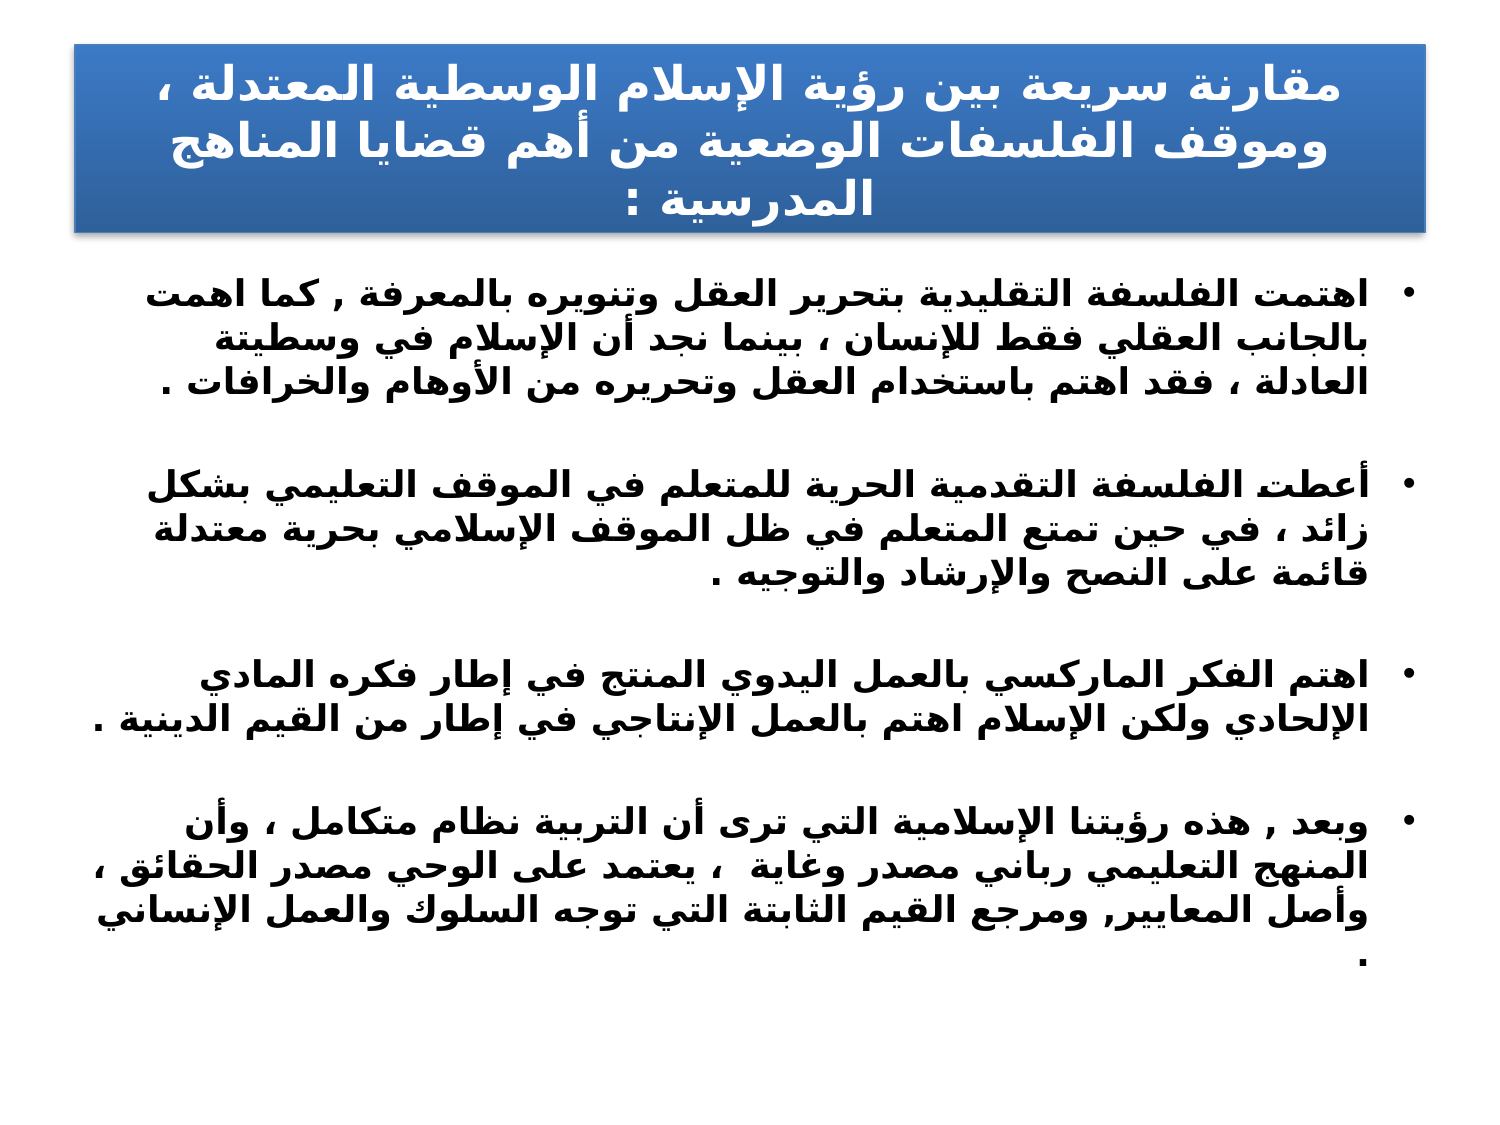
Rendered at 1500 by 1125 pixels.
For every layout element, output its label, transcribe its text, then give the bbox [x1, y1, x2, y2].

list اهتمت الفلسفة التقليدية بتحرير العقل وتنويره بالمعرفة , كما اهمت بالجانب العقلي فقط للإنسان ، بينما نجد أن الإسلام في وسطيتة العادلة ، فقد اهتم باستخدام العقل وتحريره من الأوهام والخرافات . أعطت الفلسفة التقدمية الحرية للمتعلم في الموقف التعليمي بشكل زائد ، في حين تمتع المتعلم في ظل الموقف الإسلامي بحرية معتدلة قائمة على النصح والإرشاد والتوجيه . اهتم الفكر الماركسي بالعمل اليدوي المنتج في إطار فكره المادي الإلحادي ولكن الإسلام اهتم بالعمل الإنتاجي في إطار من القيم الدينية . وبعد , هذه رؤيتنا الإسلامية التي ترى أن التربية نظام متكامل ، وأن المنهج التعليمي رباني مصدر وغاية ، يعتمد على الوحي مصدر الحقائق ، وأصل المعايير, ومرجع القيم الثابتة التي توجه السلوك والعمل الإنساني . [75, 262, 1425, 1005]
title مقارنة سريعة بين رؤية الإسلام الوسطية المعتدلة ، وموقف الفلسفات الوضعية من أهم قضايا المناهج المدرسية : [74, 44, 1426, 233]
